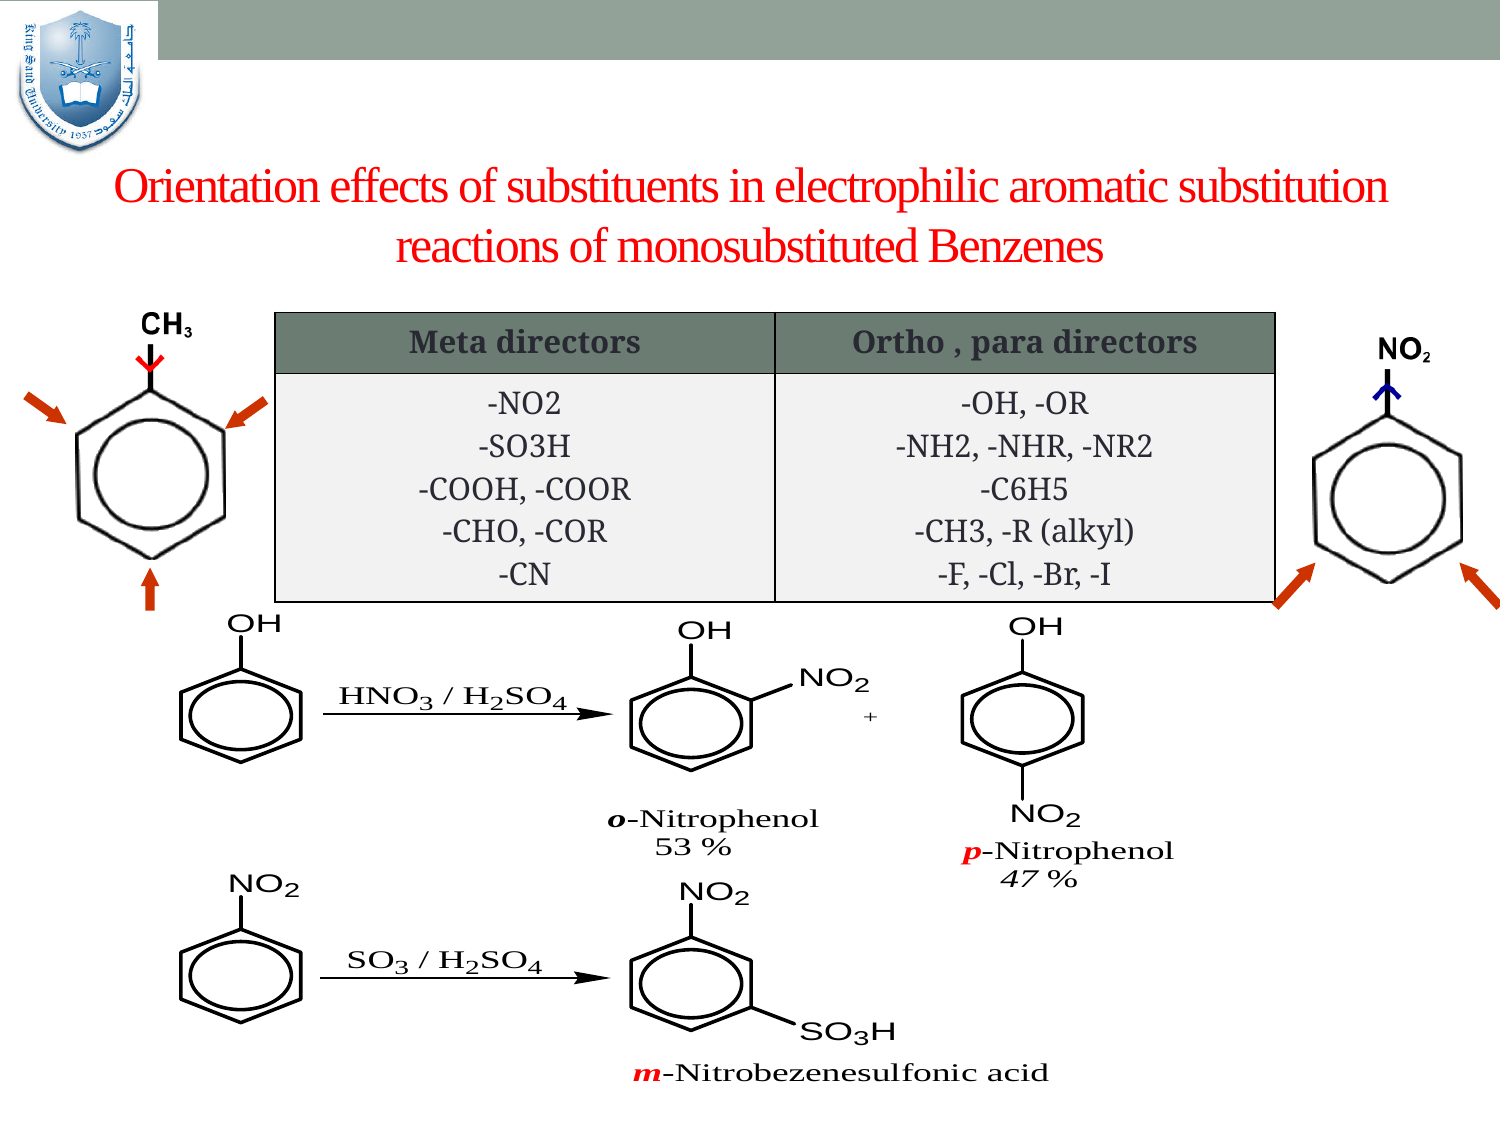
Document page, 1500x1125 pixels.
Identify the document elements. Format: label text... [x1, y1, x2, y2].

picture [74, 312, 226, 560]
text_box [174, 612, 1176, 1088]
table_cell -NO2 -SO3H -COOH, -COOR -CHO, -COR -CN [276, 374, 774, 601]
text_box [145, 567, 155, 611]
title Orientation effects of substituents in electrophilic aromatic substitution reactions of monosubstituted Benzenes [37, 99, 1463, 325]
picture [1312, 337, 1464, 585]
table_header Meta directors [276, 313, 774, 373]
picture [0, 1, 159, 160]
text_box [25, 395, 67, 425]
table_cell -OH, -OR -NH2, -NHR, -NR2 -C6H5 -CH3, -R (alkyl) -F, -Cl, -Br, -I [776, 374, 1274, 601]
table_header Ortho , para directors [776, 313, 1274, 373]
